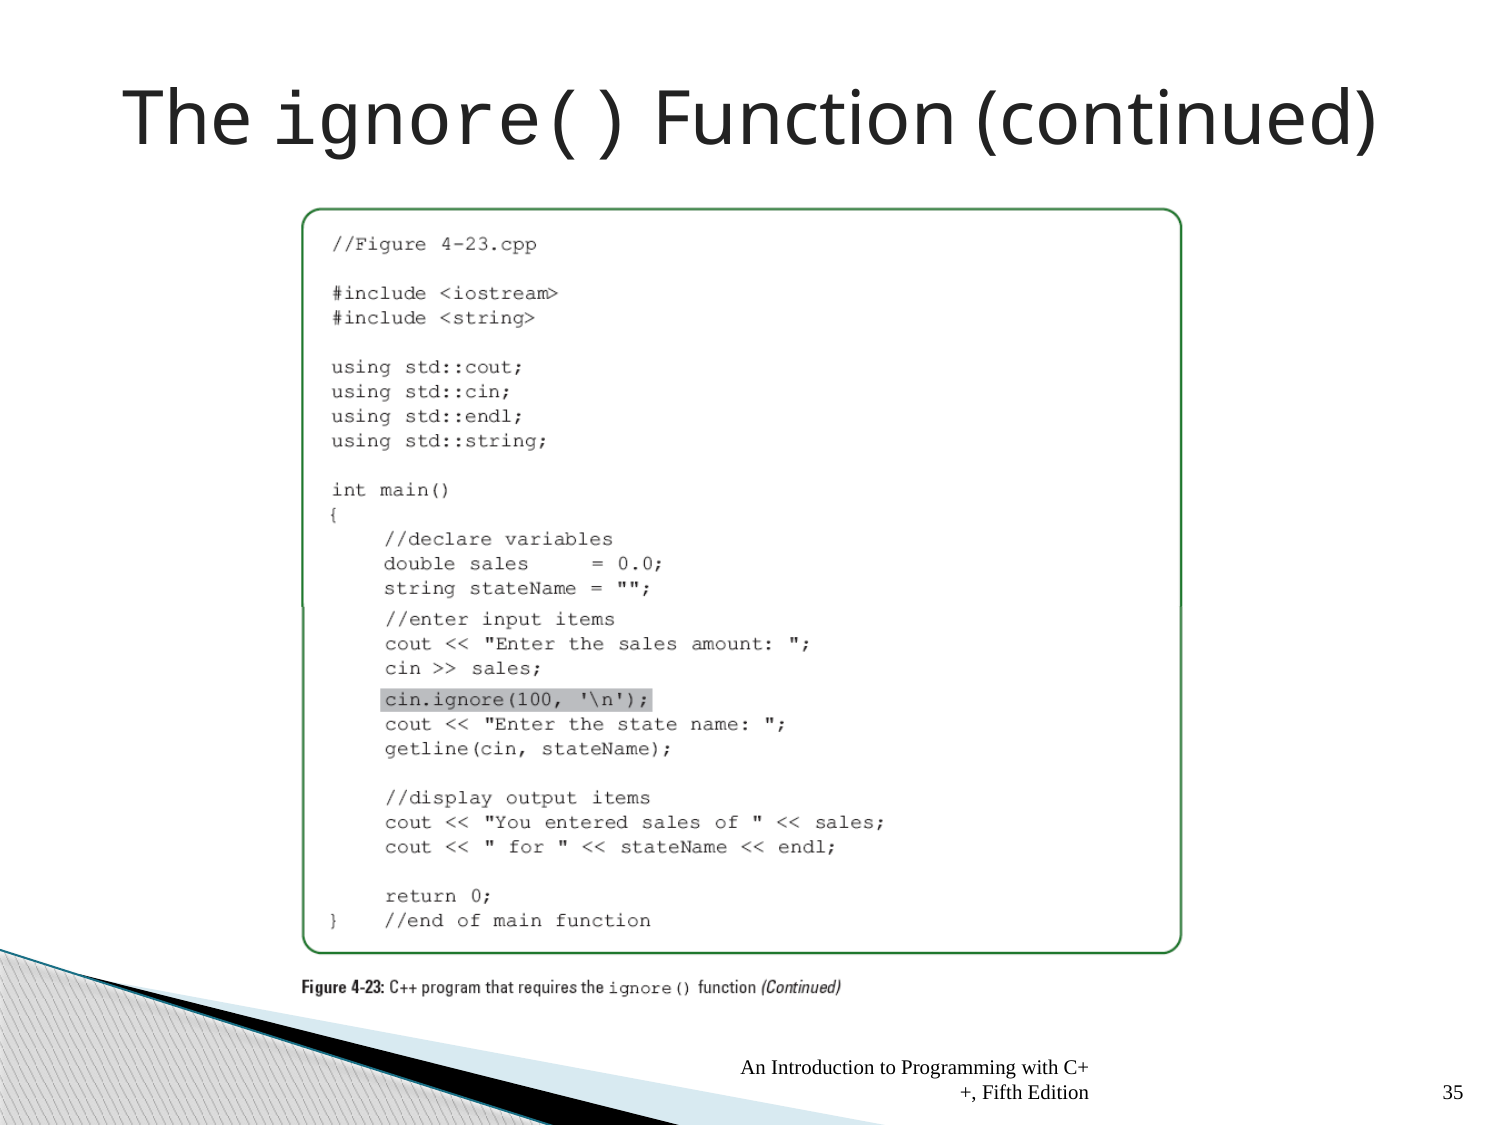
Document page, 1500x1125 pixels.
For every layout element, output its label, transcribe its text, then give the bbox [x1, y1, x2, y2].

text_box The ignore() Function (continued) [87, 62, 1413, 250]
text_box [296, 203, 1188, 1001]
slide_number 35 [1418, 1051, 1479, 1112]
footer An Introduction to Programming with C++, Fifth Edition [718, 1051, 1105, 1112]
